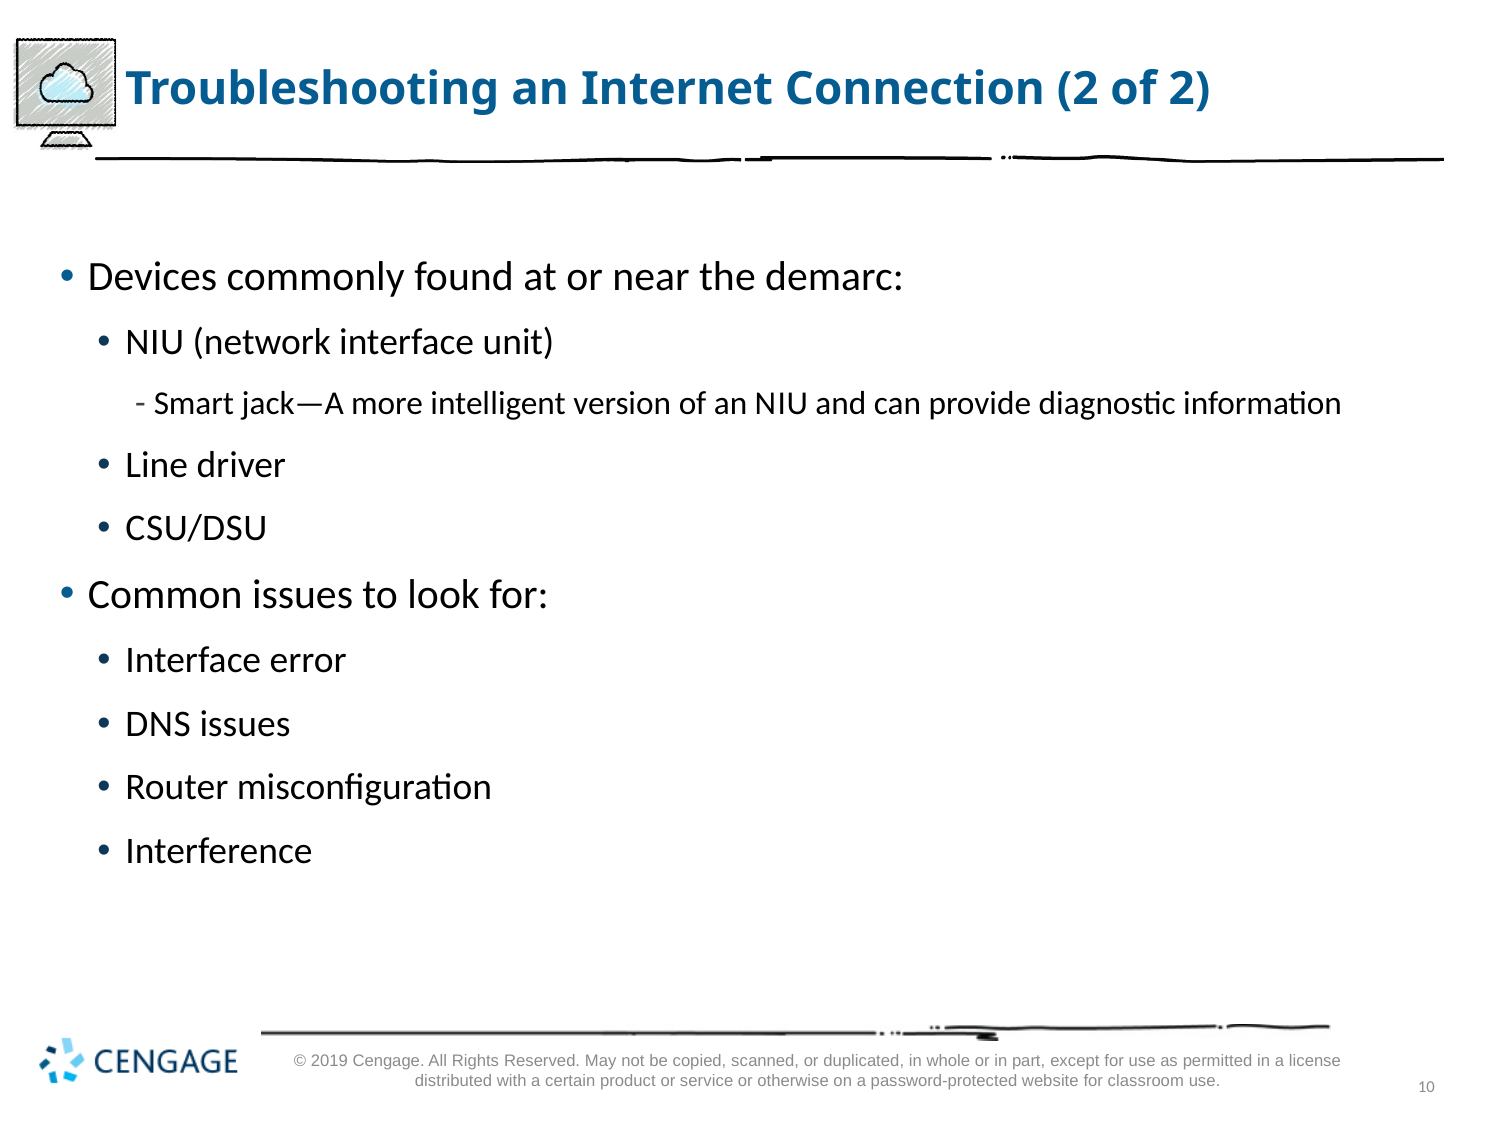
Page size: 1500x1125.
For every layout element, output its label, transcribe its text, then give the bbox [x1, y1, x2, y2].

picture [261, 1024, 1331, 1041]
list Devices commonly found at or near the demarc: N I U (network interface unit) Smart jack—A more intelligent version of an N I U and can provide diagnostic information Line driver C S U/D S U Common issues to look for: Interface error D N S issues Router misconfiguration Interference [59, 252, 1441, 879]
title Troubleshooting an Internet Connection (2 of 2) [125, 66, 1442, 116]
picture [13, 36, 117, 151]
picture [19, 1024, 250, 1096]
footer © 2019 Cengage. All Rights Reserved. May not be copied, scanned, or duplicated, in whole or in part, except for use as permitted in a license distributed with a certain product or service or otherwise on a password-protected website for classroom use. [262, 1050, 1375, 1091]
picture [95, 155, 1444, 163]
